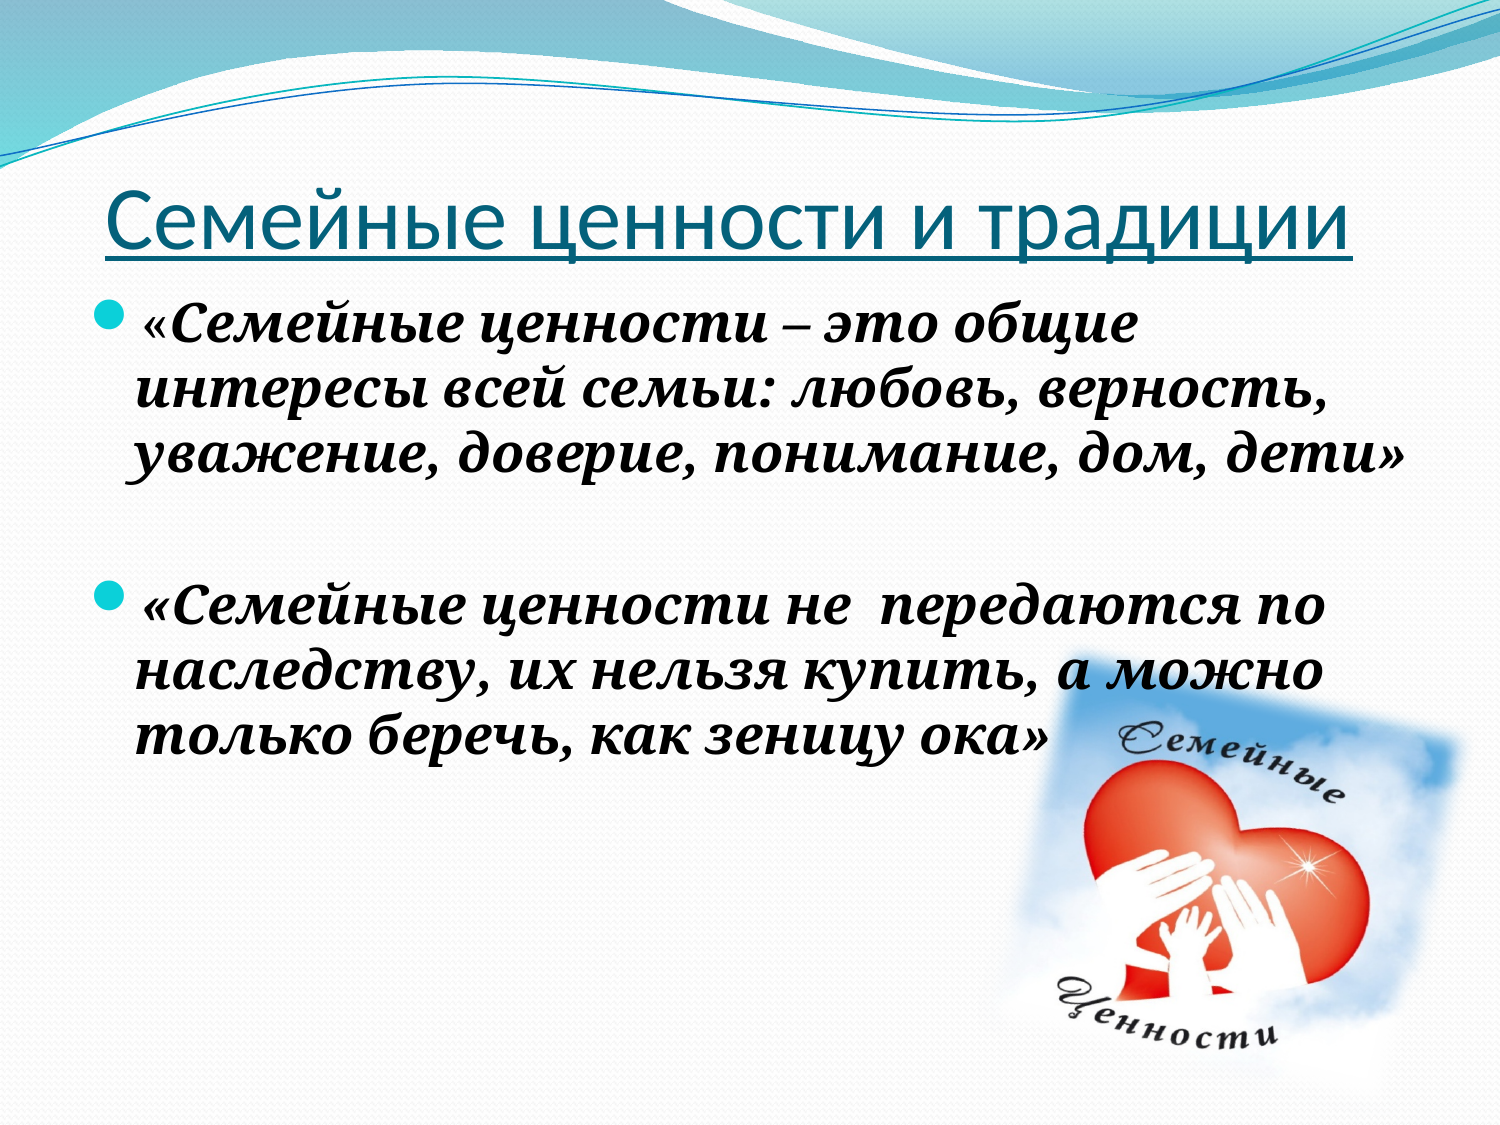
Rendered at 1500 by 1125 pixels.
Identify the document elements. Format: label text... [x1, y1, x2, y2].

picture [1009, 674, 1445, 1083]
list «Семейные ценности – это общие интересы всей семьи: любовь, верность, уважение, доверие, понимание, дом, дети» «Семейные ценности не передаются по наследству, их нельзя купить, а можно только беречь, как зеницу ока» [75, 281, 1425, 1038]
title Семейные ценности и традиции [105, 128, 1437, 268]
